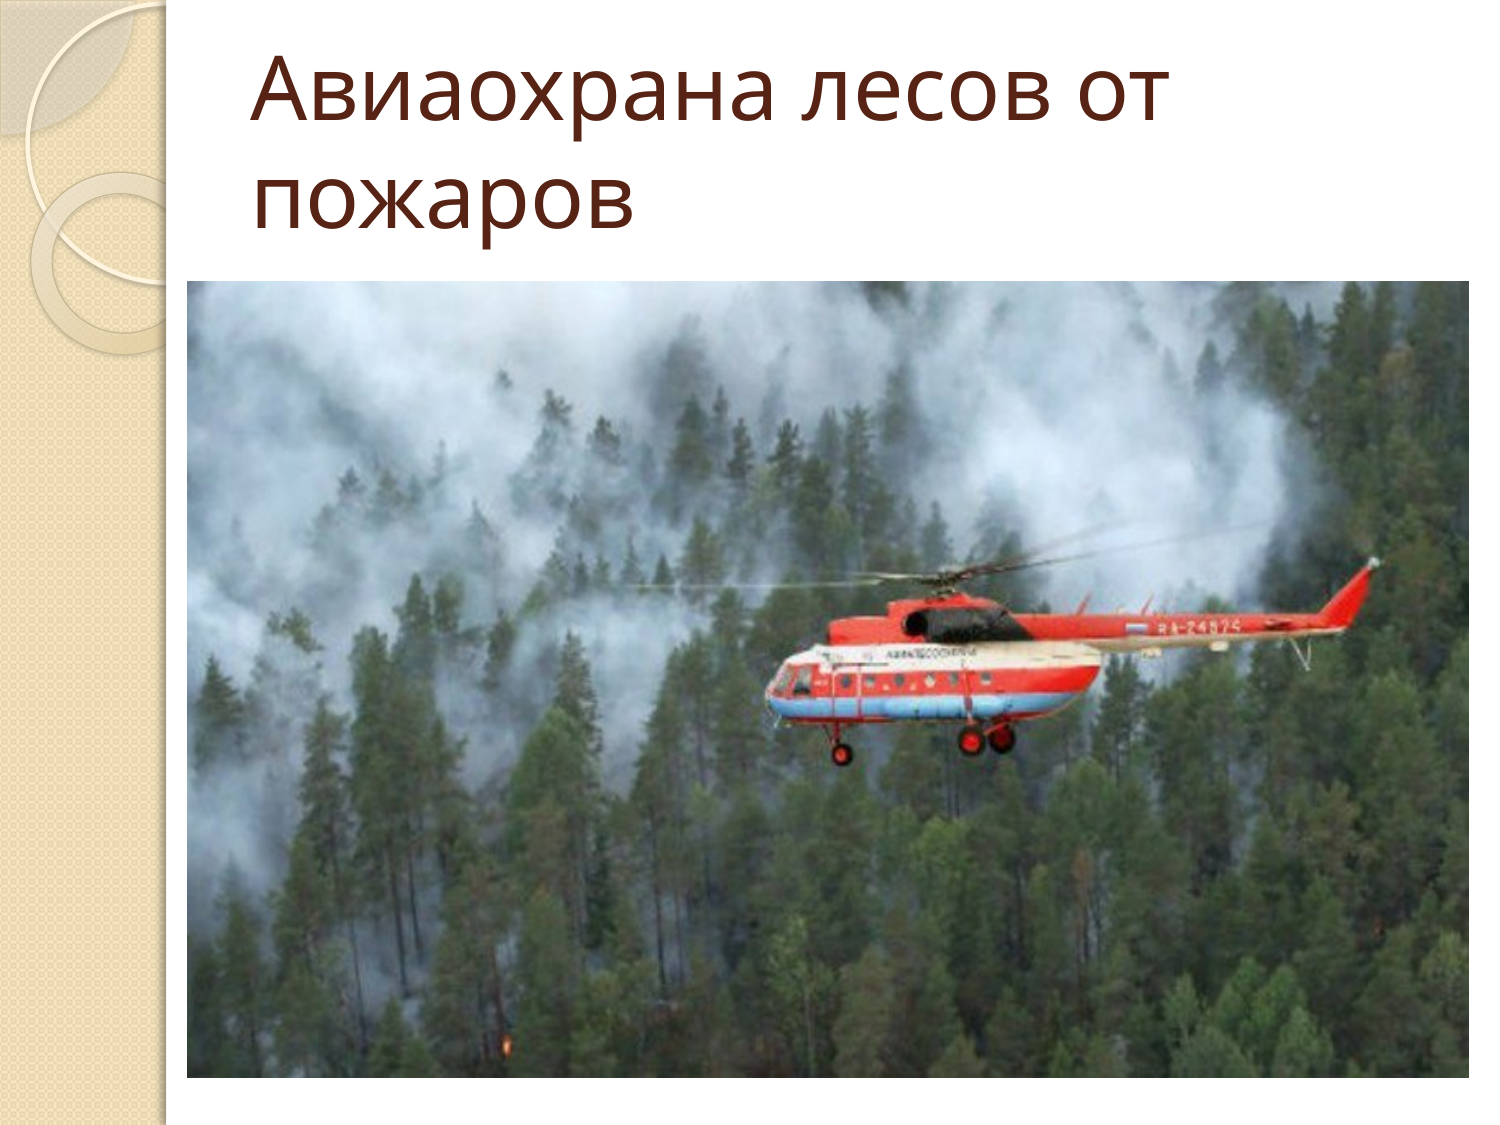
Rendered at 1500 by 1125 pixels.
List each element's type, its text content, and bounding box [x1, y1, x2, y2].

picture [187, 280, 1470, 1079]
title Авиаохрана лесов от пожаров [235, 45, 1466, 233]
